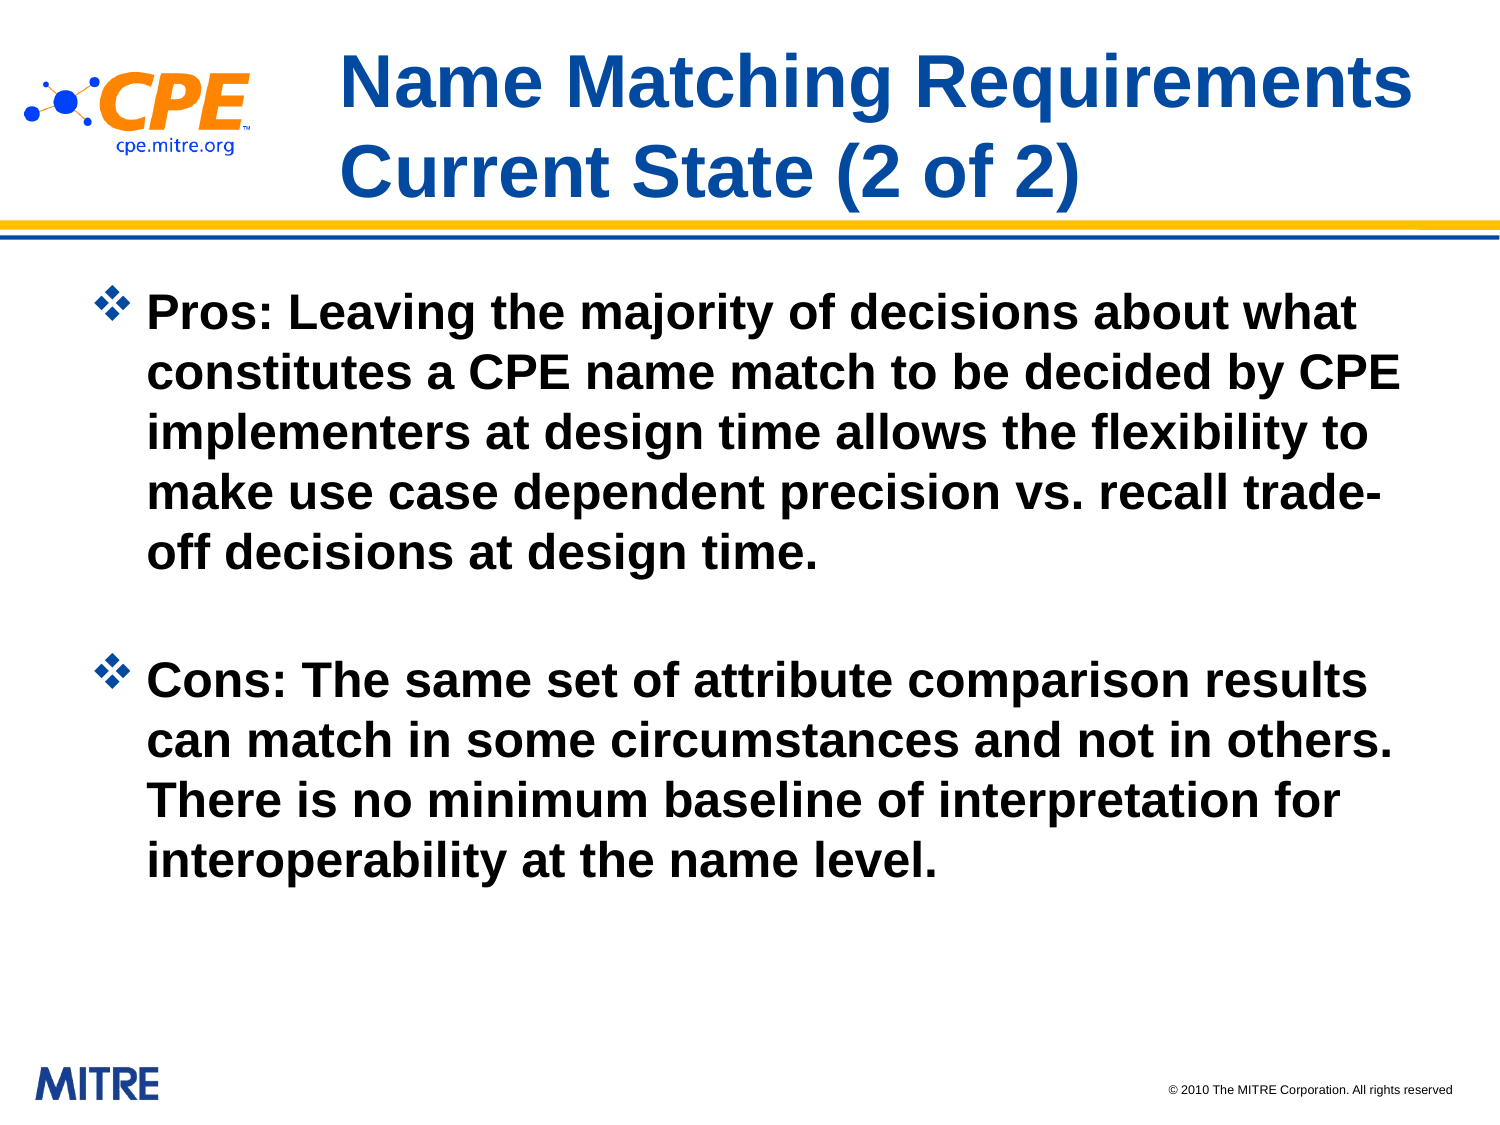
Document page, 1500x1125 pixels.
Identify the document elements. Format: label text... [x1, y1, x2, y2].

picture [30, 1064, 163, 1106]
picture [24, 72, 250, 156]
list Pros: Leaving the majority of decisions about what constitutes a CPE name match to be decided by CPE implementers at design time allows the flexibility to make use case dependent precision vs. recall trade-off decisions at design time. Cons: The same set of attribute comparison results can match in some circumstances and not in others. There is no minimum baseline of interpretation for interoperability at the name level. [74, 271, 1426, 990]
title Name Matching Requirements Current State (2 of 2) [324, 44, 1438, 201]
